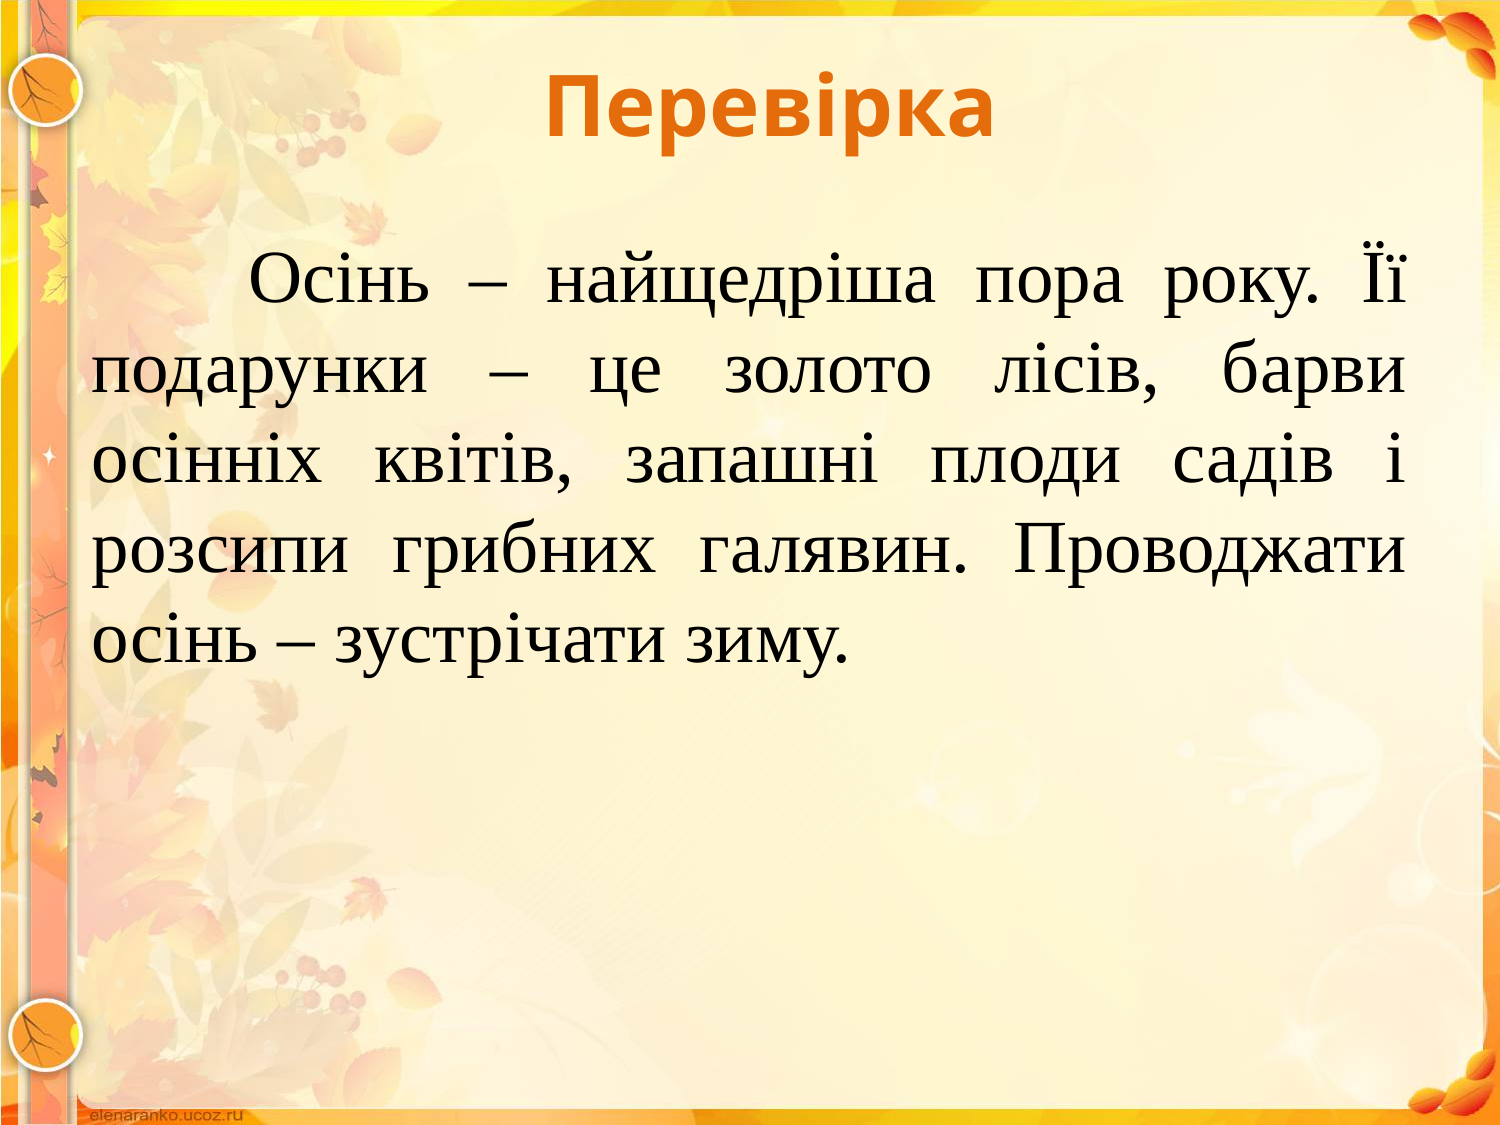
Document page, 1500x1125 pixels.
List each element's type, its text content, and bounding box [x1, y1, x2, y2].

title Перевірка [53, 42, 1488, 161]
picture [0, 0, 1500, 1125]
list Осінь – найщедріша пора року. Її подарунки – це золото лісів, барви осінніх квітів, запашні плоди садів і розсипи грибних галявин. Проводжати осінь – зустрічати зиму. [76, 219, 1424, 1024]
